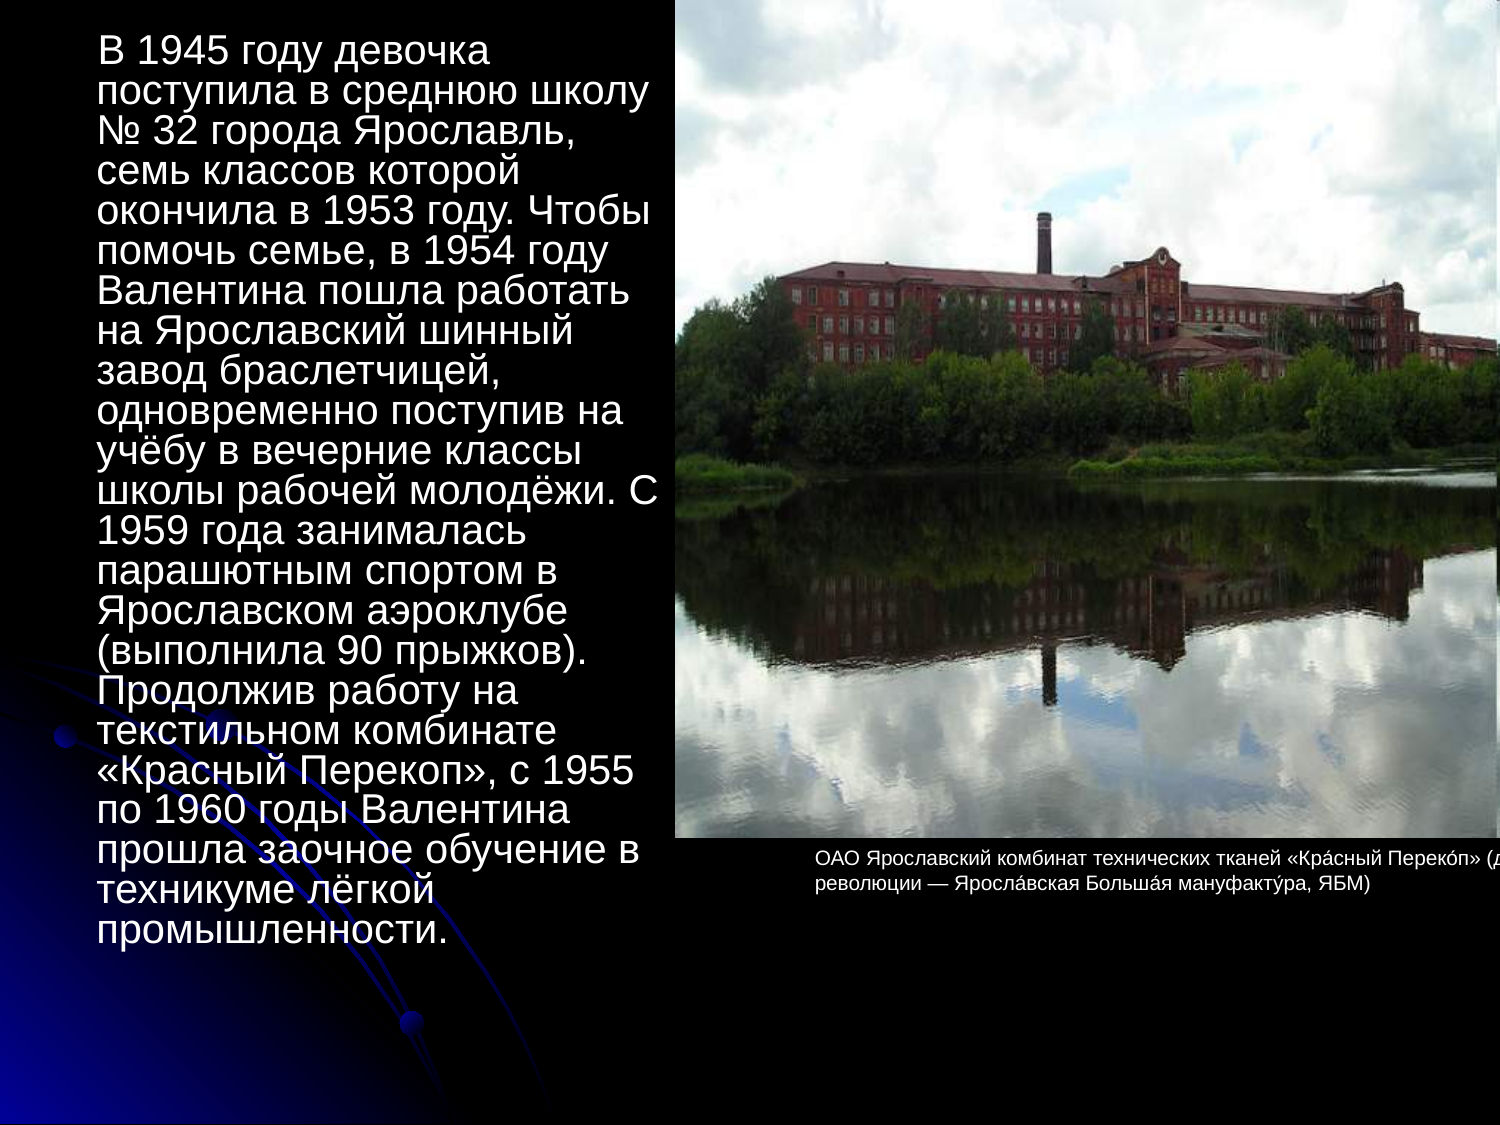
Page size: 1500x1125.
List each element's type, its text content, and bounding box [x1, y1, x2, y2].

text_box ОАО Ярославский комбинат технических тканей «Кра́сный Переко́п» (до революции — Яросла́вская Больша́я мануфакту́ра, ЯБМ) [799, 845, 1500, 903]
picture [674, 0, 1500, 838]
list В 1945 году девочка поступила в среднюю школу № 32 города Ярославль, семь классов которой окончила в 1953 году. Чтобы помочь семье, в 1954 году Валентина пошла работать на Ярославский шинный завод браслетчицей, одновременно поступив на учёбу в вечерние классы школы рабочей молодёжи. С 1959 года занималась парашютным спортом в Ярославском аэроклубе (выполнила 90 прыжков). Продолжив работу на текстильном комбинате «Красный Перекоп», с 1955 по 1960 годы Валентина прошла заочное обучение в техникуме лёгкой промышленности. [24, 24, 676, 976]
